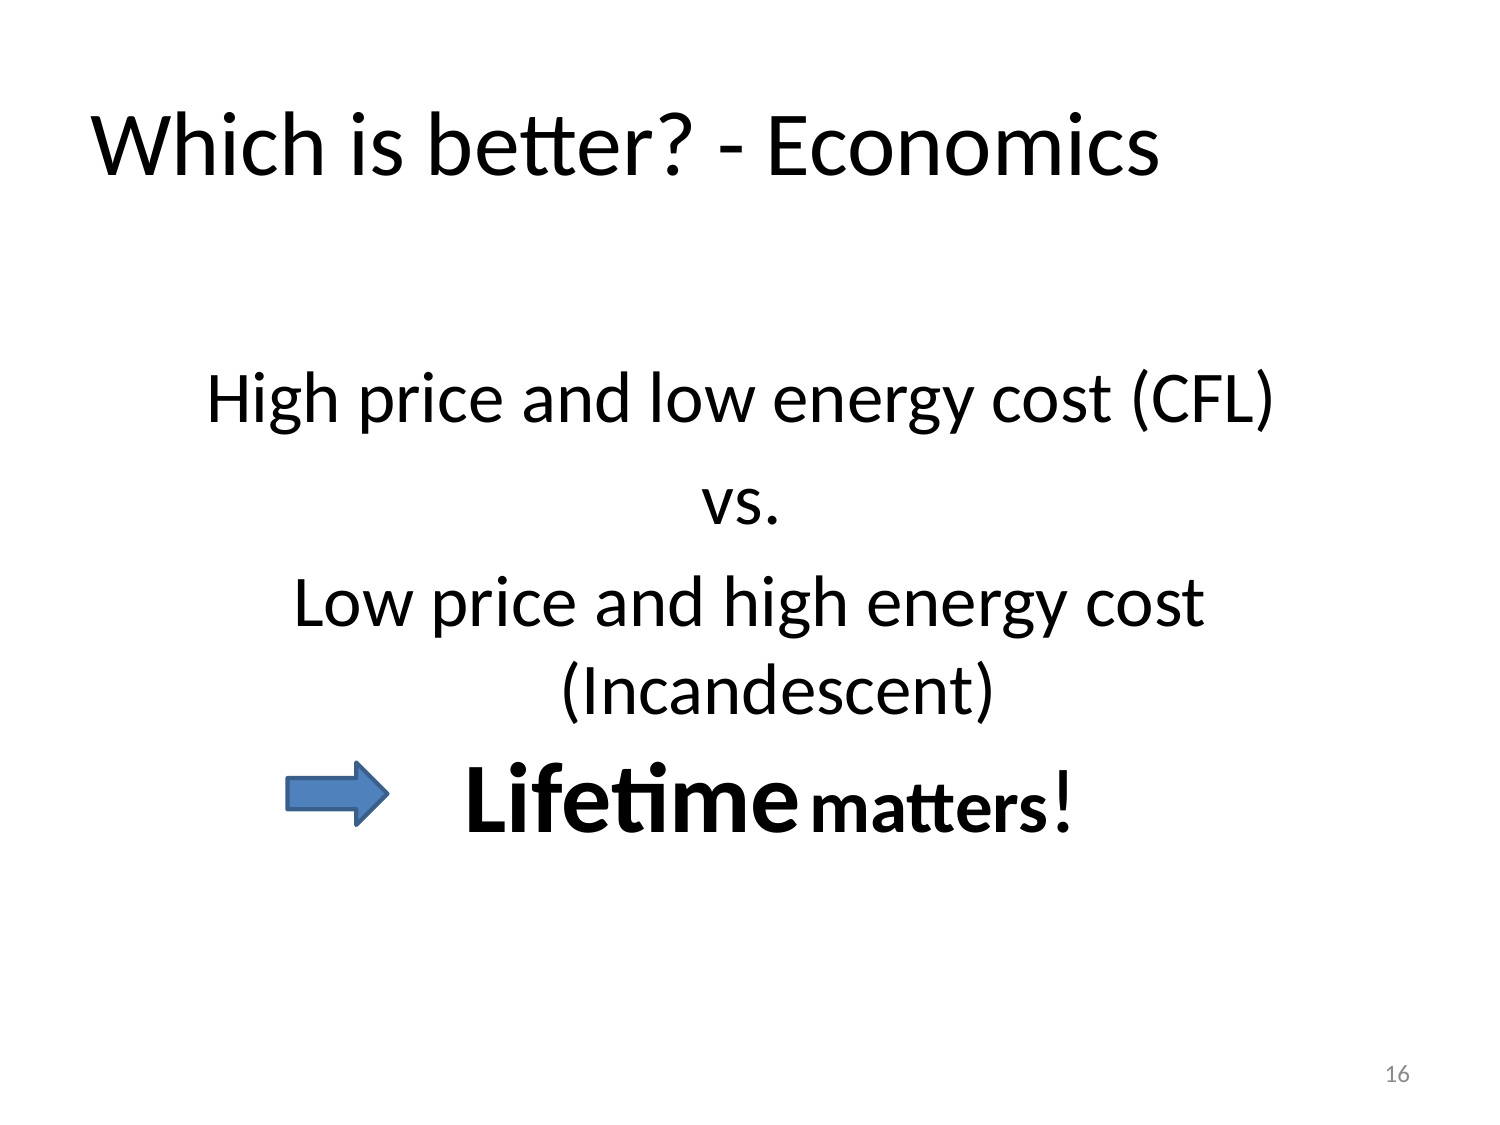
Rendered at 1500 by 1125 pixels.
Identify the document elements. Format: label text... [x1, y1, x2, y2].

title Which is better? - Economics [75, 45, 1425, 233]
slide_number 16 [1074, 1042, 1425, 1103]
list High price and low energy cost (CFL) vs. Low price and high energy cost (Incandescent) [112, 237, 1388, 988]
text_box Lifetime matters! [449, 725, 1138, 860]
text_box [285, 760, 390, 827]
